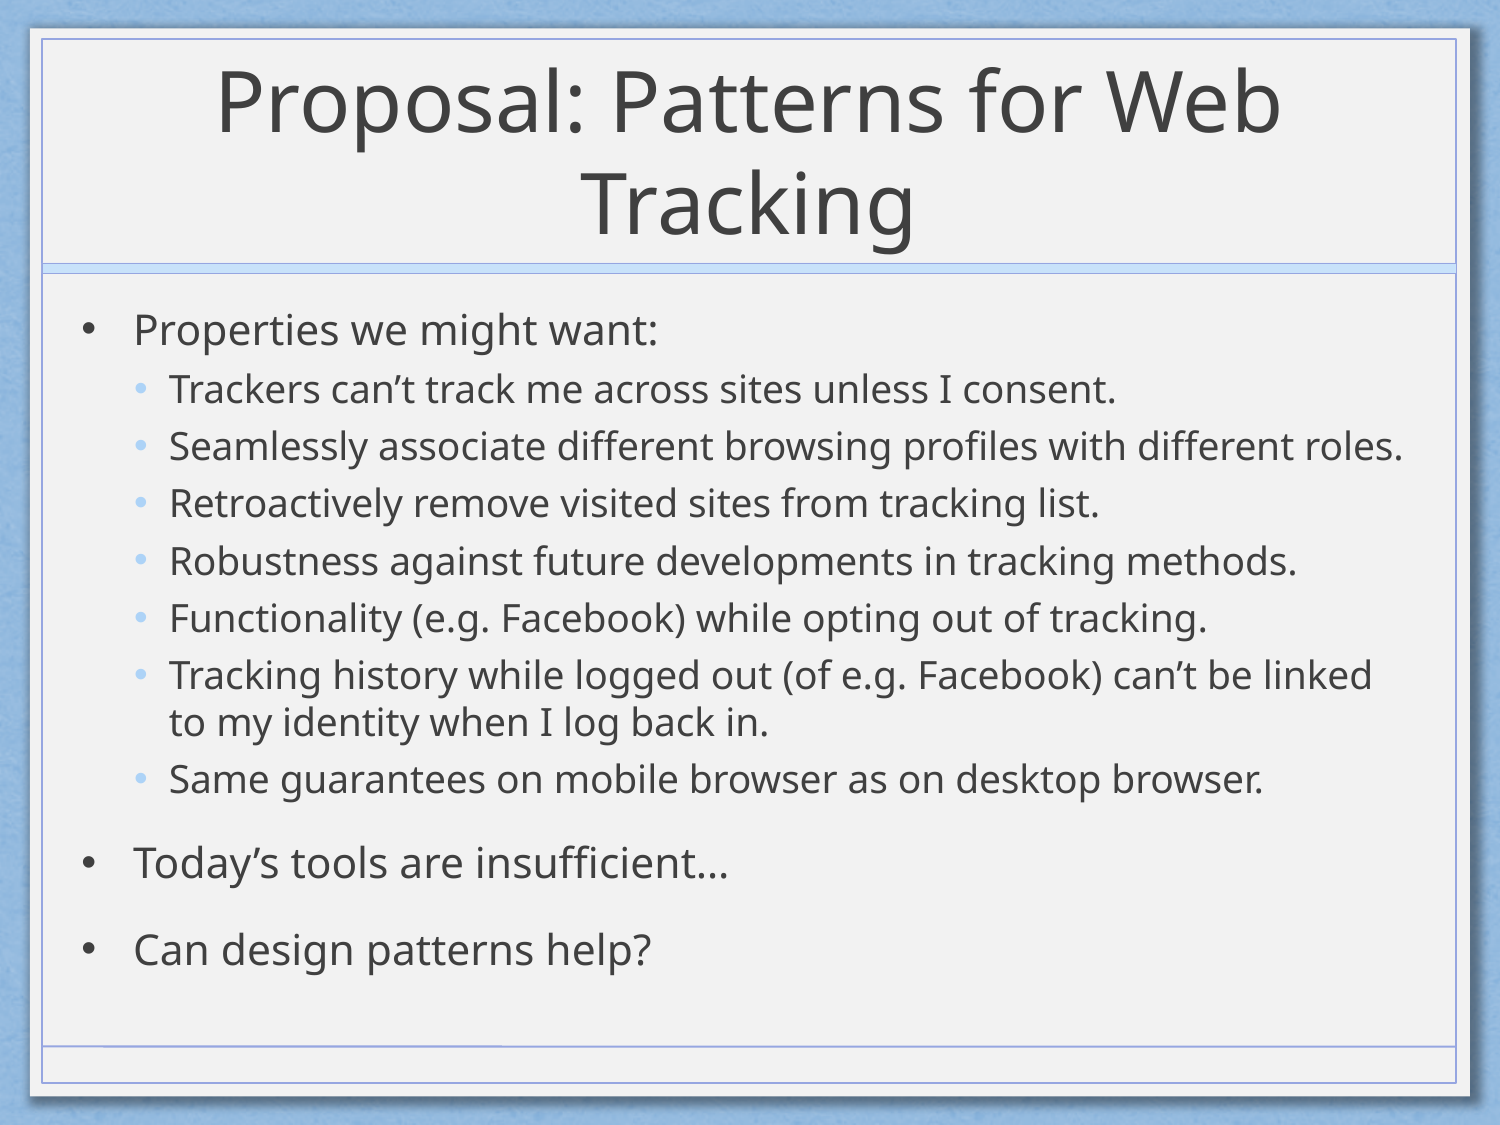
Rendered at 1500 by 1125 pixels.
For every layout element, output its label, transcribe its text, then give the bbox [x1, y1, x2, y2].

title Proposal: Patterns for Web Tracking [42, 40, 1457, 260]
list Properties we might want: Trackers can’t track me across sites unless I consent. Seamlessly associate different browsing profiles with different roles. Retroactively remove visited sites from tracking list. Robustness against future developments in tracking methods. Functionality (e.g. Facebook) while opting out of tracking. Tracking history while logged out (of e.g. Facebook) can’t be linked to my identity when I log back in. Same guarantees on mobile browser as on desktop browser. Today’s tools are insufficient… Can design patterns help? [66, 295, 1429, 1024]
